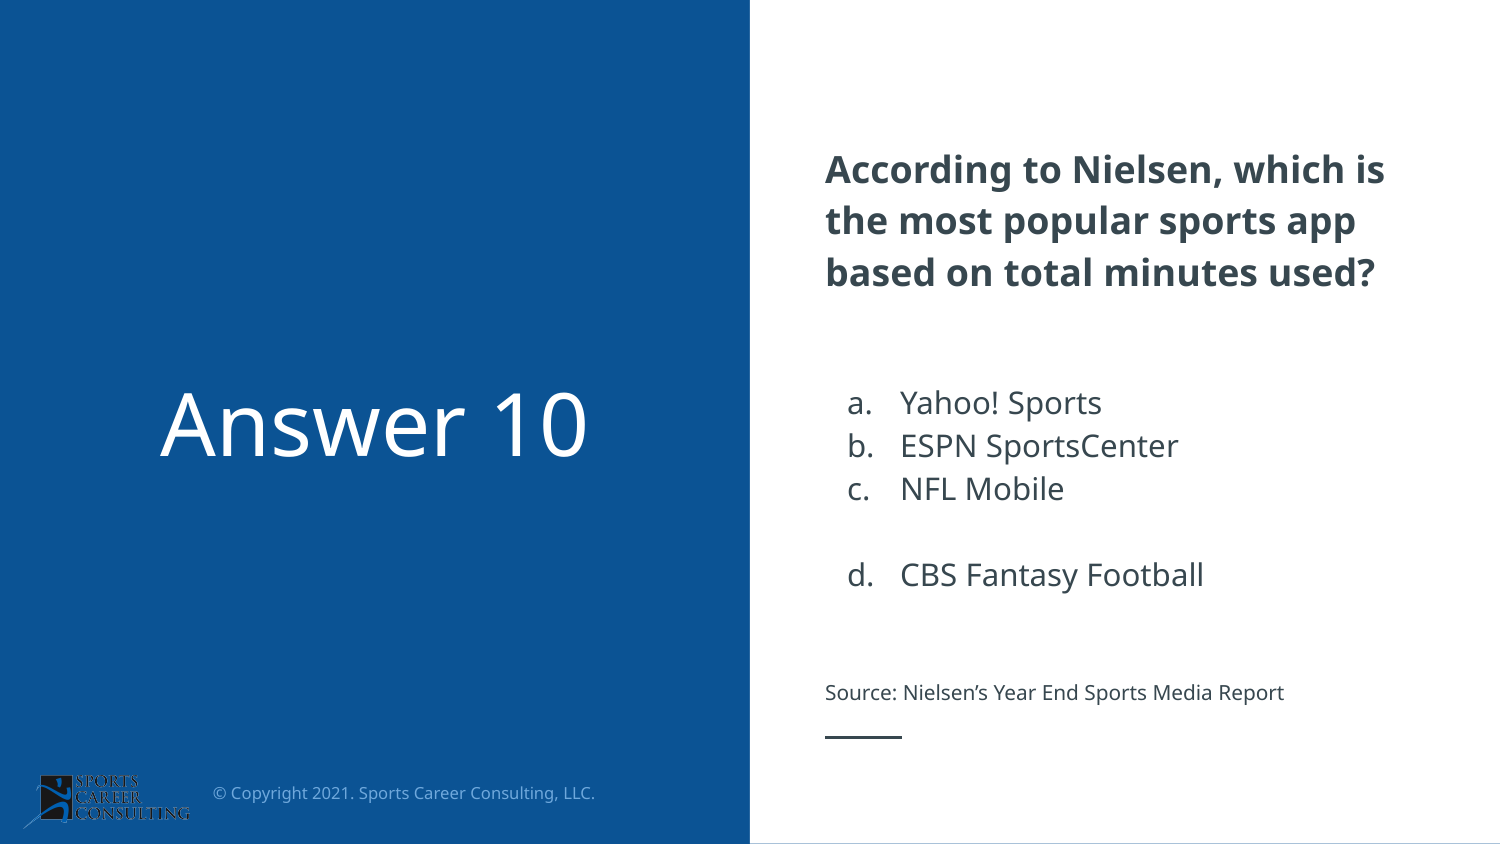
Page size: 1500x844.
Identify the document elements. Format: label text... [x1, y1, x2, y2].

text_box © Copyright 2021. Sports Career Consulting, LLC. [197, 767, 750, 838]
title Answer 10 [43, 298, 708, 546]
picture [22, 774, 190, 829]
list According to Nielsen, which is the most popular sports app based on total minutes used? Yahoo! Sports ESPN SportsCenter NFL Mobile CBS Fantasy Football Source: Nielsen’s Year End Sports Media Report [810, 118, 1455, 725]
